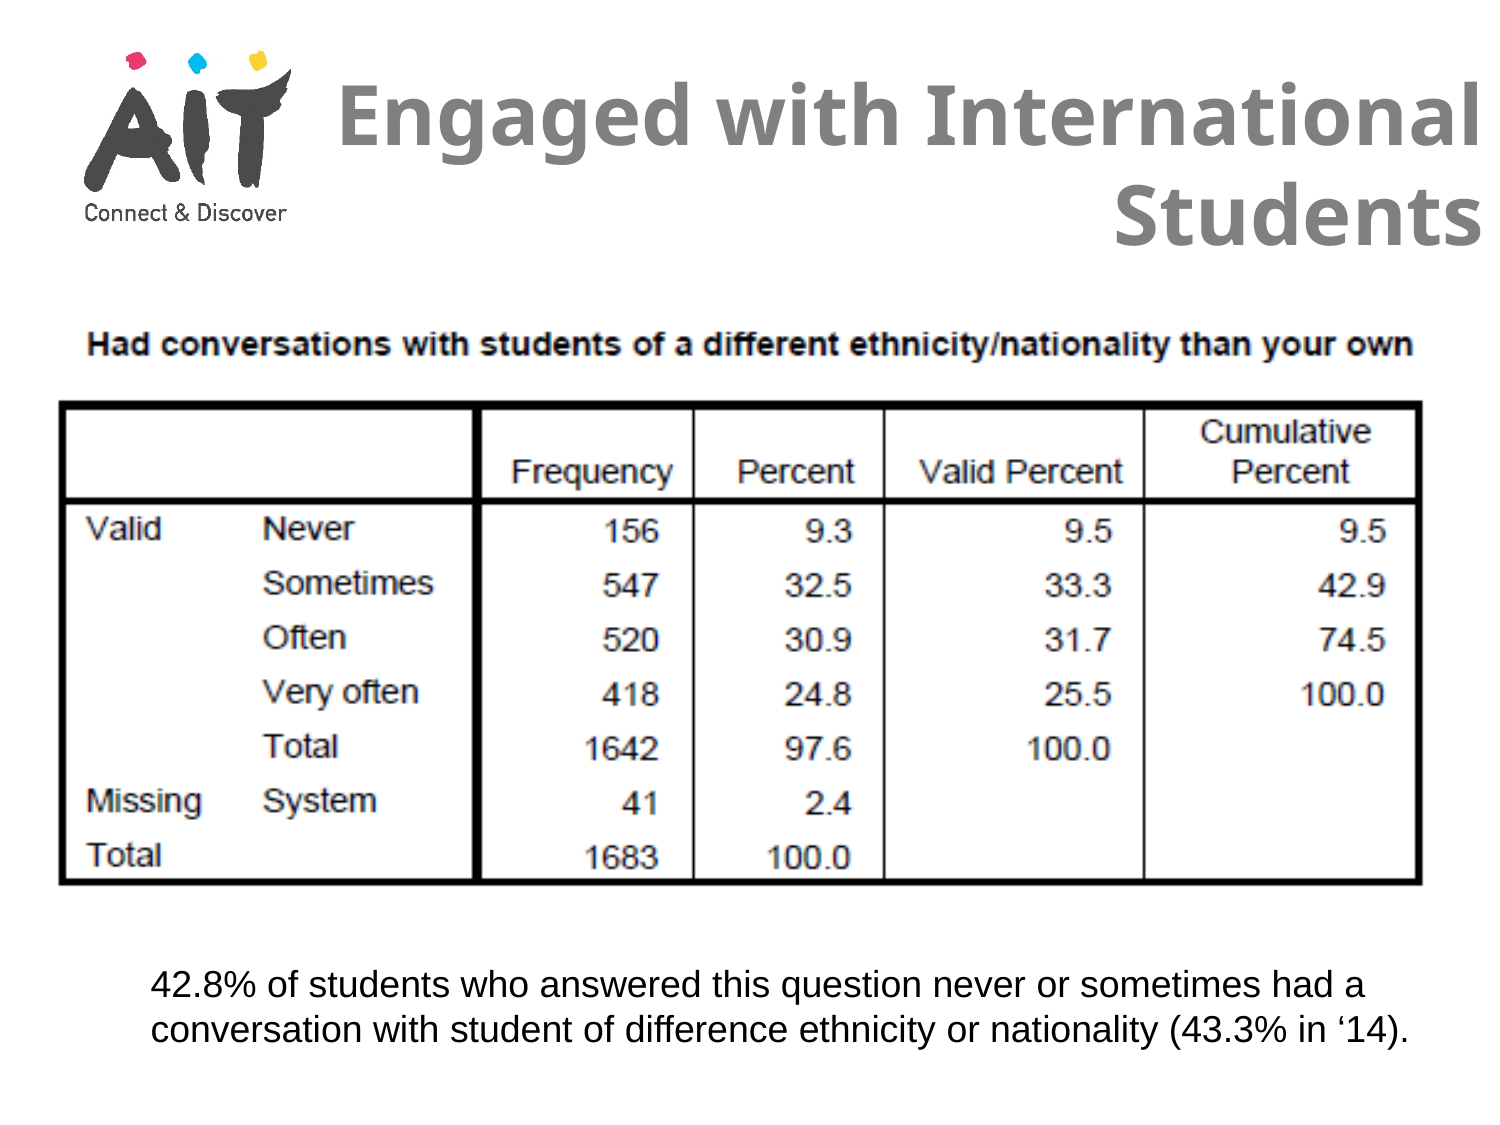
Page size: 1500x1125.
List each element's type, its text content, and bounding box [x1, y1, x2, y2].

text_box Engaged with International Students [269, 54, 1500, 270]
text_box 42.8% of students who answered this question never or sometimes had a conversation with student of difference ethnicity or nationality (43.3% in ‘14). [135, 952, 1471, 1057]
picture [0, 290, 1500, 918]
picture [64, 46, 315, 233]
